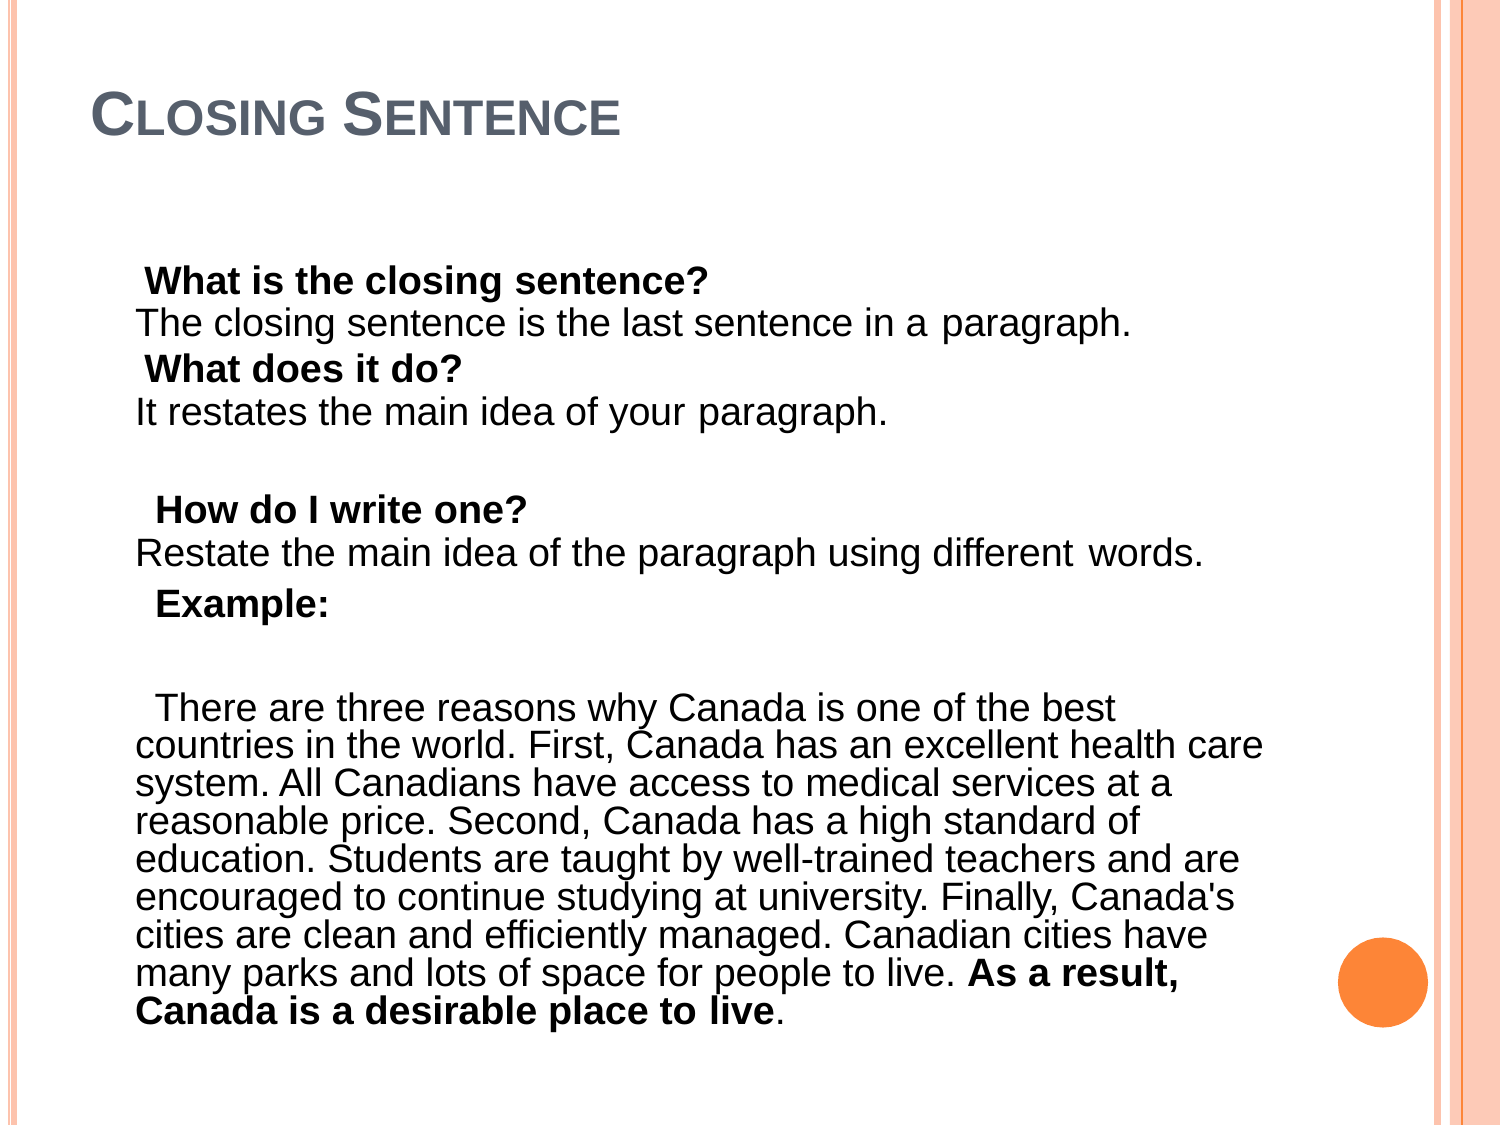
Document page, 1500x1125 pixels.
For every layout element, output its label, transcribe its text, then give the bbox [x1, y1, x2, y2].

text_box What is the closing sentence? The closing sentence is the last sentence in a paragraph. What does it do? It restates the main idea of your paragraph. How do I write one? Restate the main idea of the paragraph using different words. Example: There are three reasons why Canada is one of the best countries in the world. First, Canada has an excellent health care system. All Canadians have access to medical services at a reasonable price. Second, Canada has a high standard of education. Students are taught by well-trained teachers and are encouraged to continue studying at university. Finally, Canada's cities are clean and efficiently managed. Canadian cities have many parks and lots of space for people to live. As a result, Canada is a desirable place to live. [132, 257, 1277, 1033]
title CLOSING SENTENCE [87, 71, 627, 262]
